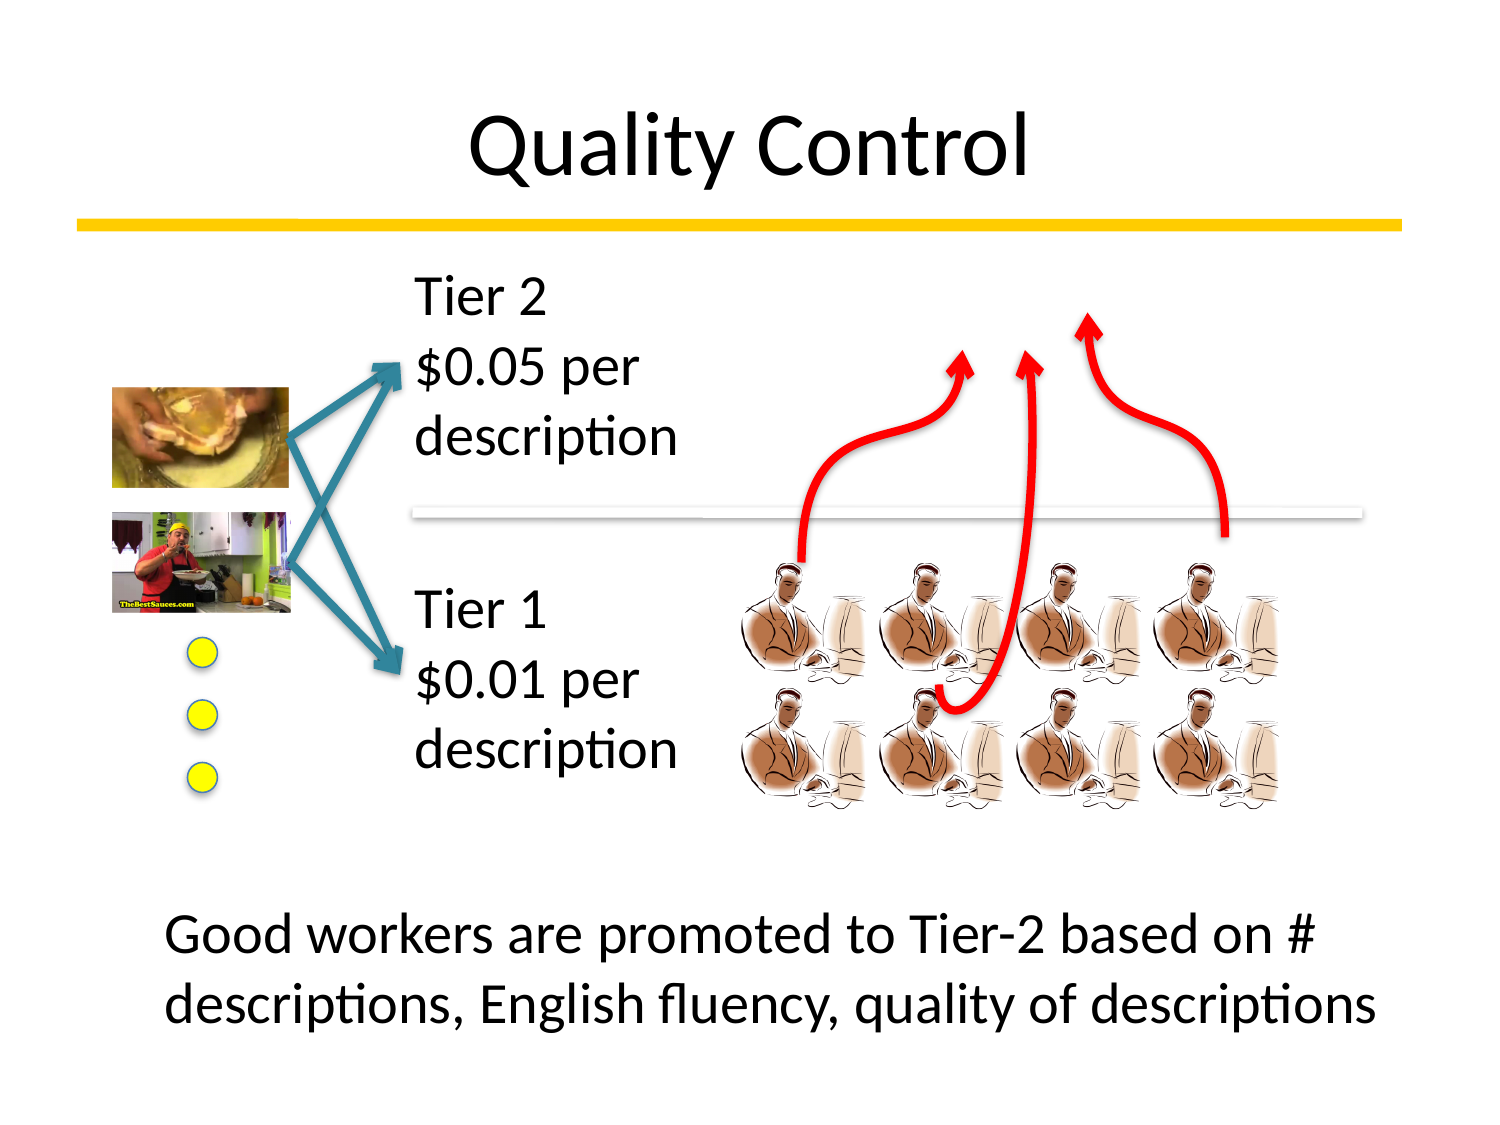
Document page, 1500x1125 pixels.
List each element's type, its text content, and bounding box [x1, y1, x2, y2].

text_box [186, 636, 219, 669]
picture [874, 562, 1004, 685]
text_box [1043, 355, 1269, 494]
picture [737, 687, 866, 810]
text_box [814, 474, 1150, 561]
picture [1149, 562, 1279, 685]
picture [737, 562, 866, 685]
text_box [775, 375, 989, 537]
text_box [289, 562, 401, 677]
picture [1012, 562, 1141, 685]
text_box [289, 363, 401, 562]
text_box Tier 2 $0.05 per description [399, 249, 738, 475]
text_box [186, 699, 219, 731]
text_box Good workers are promoted to Tier-2 based on # descriptions, English fluency, quality of descriptions [149, 887, 1413, 1043]
title Quality Control [75, 45, 1425, 233]
picture [112, 387, 288, 488]
picture [1012, 687, 1141, 810]
picture [874, 687, 1004, 810]
text_box Tier 1 $0.01 per description [399, 562, 725, 788]
picture [112, 512, 288, 613]
picture [1149, 687, 1279, 810]
text_box [186, 761, 219, 794]
